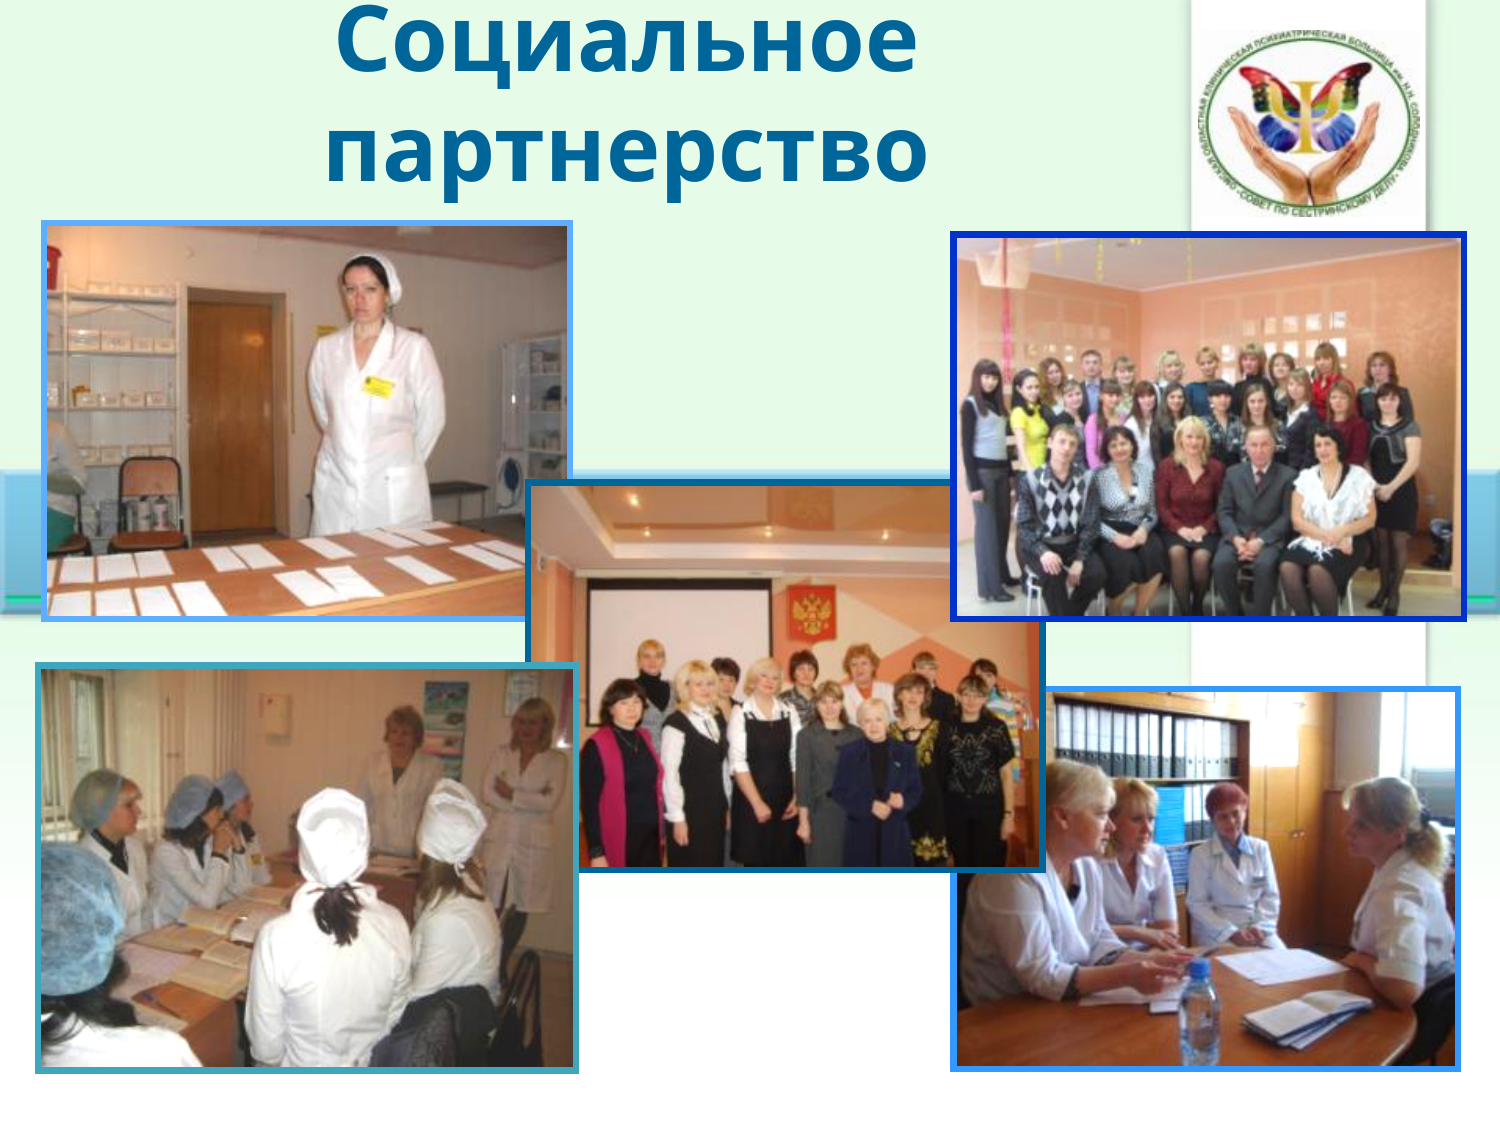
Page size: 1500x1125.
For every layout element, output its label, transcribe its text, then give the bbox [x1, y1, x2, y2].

title Социальное партнерство [78, 23, 1176, 156]
picture [0, 0, 1500, 1125]
